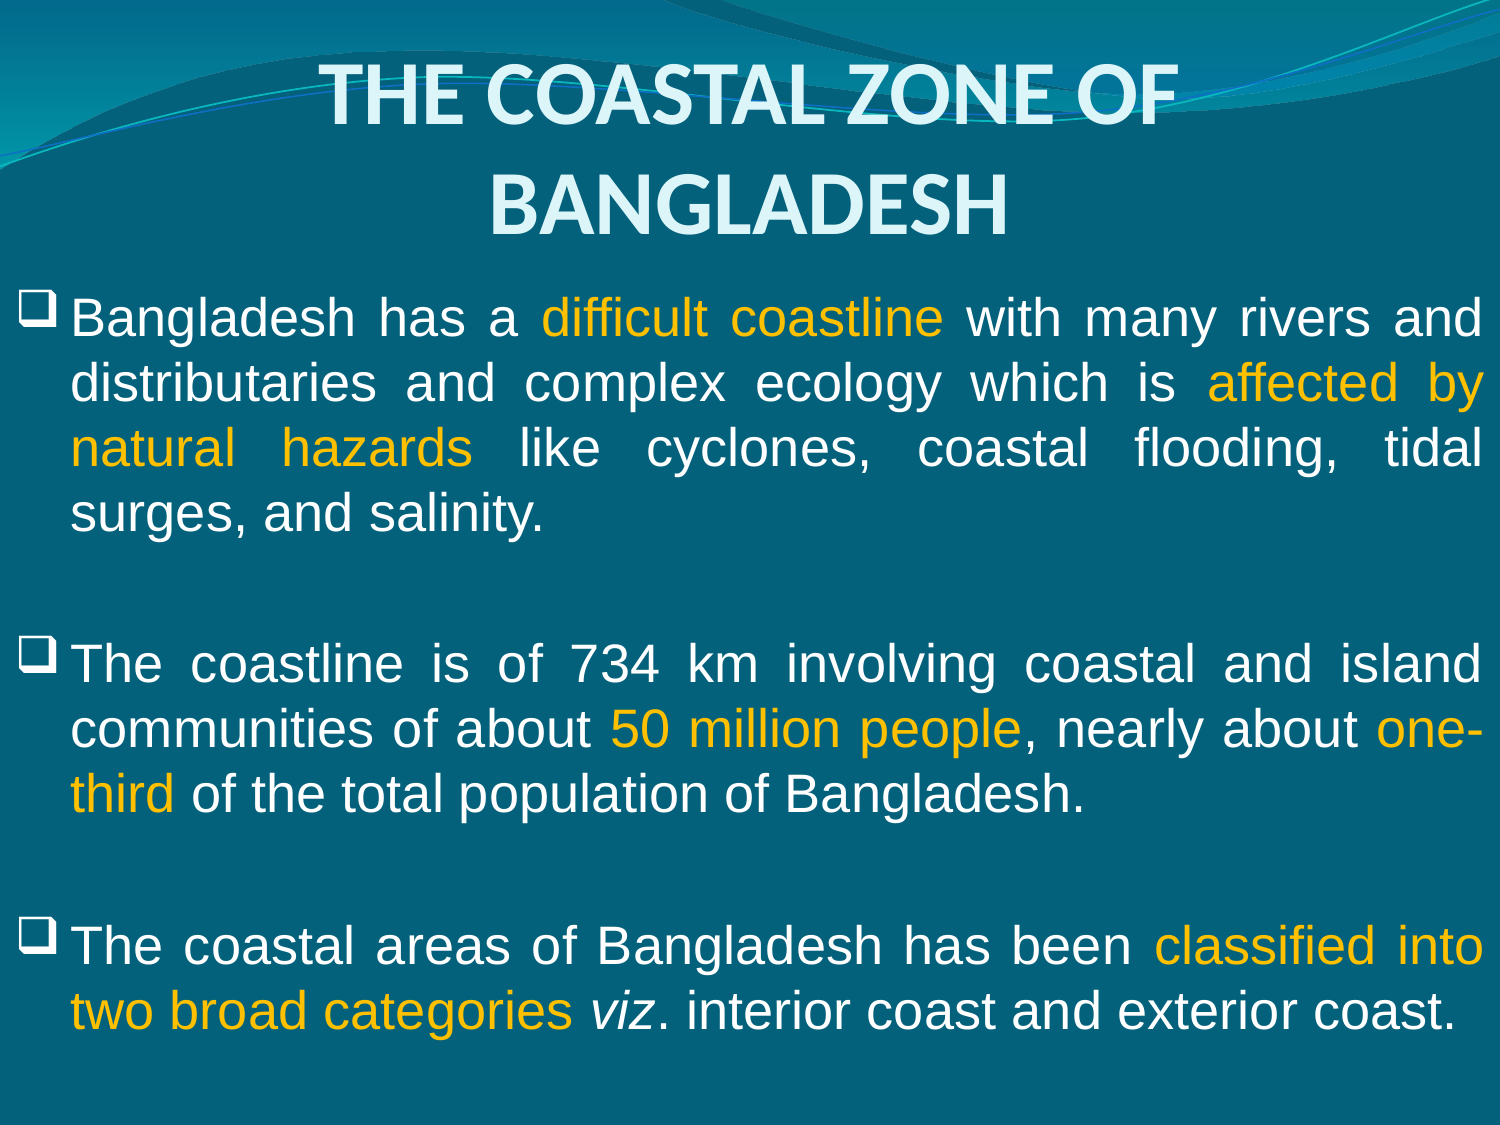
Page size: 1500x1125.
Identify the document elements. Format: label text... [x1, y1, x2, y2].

list Bangladesh has a difficult coastline with many rivers and distributaries and complex ecology which is affected by natural hazards like cyclones, coastal flooding, tidal surges, and salinity. The coastline is of 734 km involving coastal and island communities of about 50 million people, nearly about one-third of the total population of Bangladesh. The coastal areas of Bangladesh has been classified into two broad categories viz. interior coast and exterior coast. [0, 275, 1500, 1125]
title THE COASTAL ZONE OF BANGLADESH [75, 24, 1425, 253]
